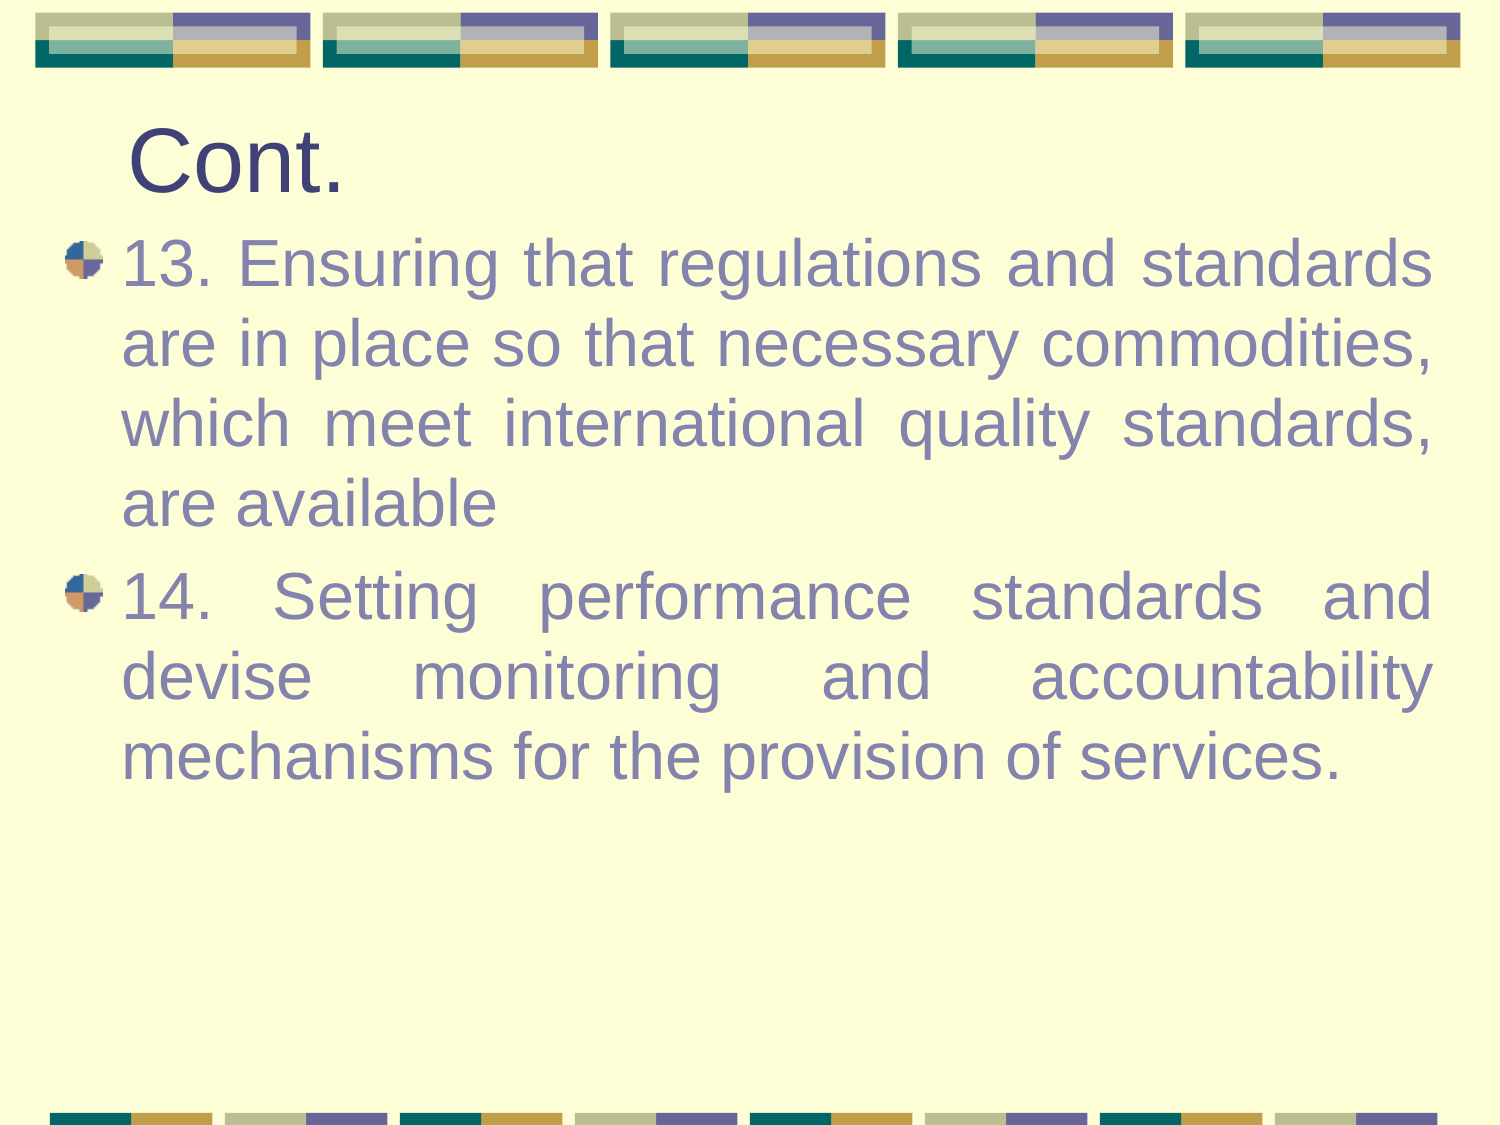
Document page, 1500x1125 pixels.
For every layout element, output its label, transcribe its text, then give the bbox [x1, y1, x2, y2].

picture [65, 241, 103, 279]
picture [65, 574, 103, 612]
title Cont. [112, 99, 1388, 212]
list 13. Ensuring that regulations and standards are in place so that necessary commodities, which meet international quality standards, are available 14. Setting performance standards and devise monitoring and accountability mechanisms for the provision of services. [49, 212, 1451, 1076]
